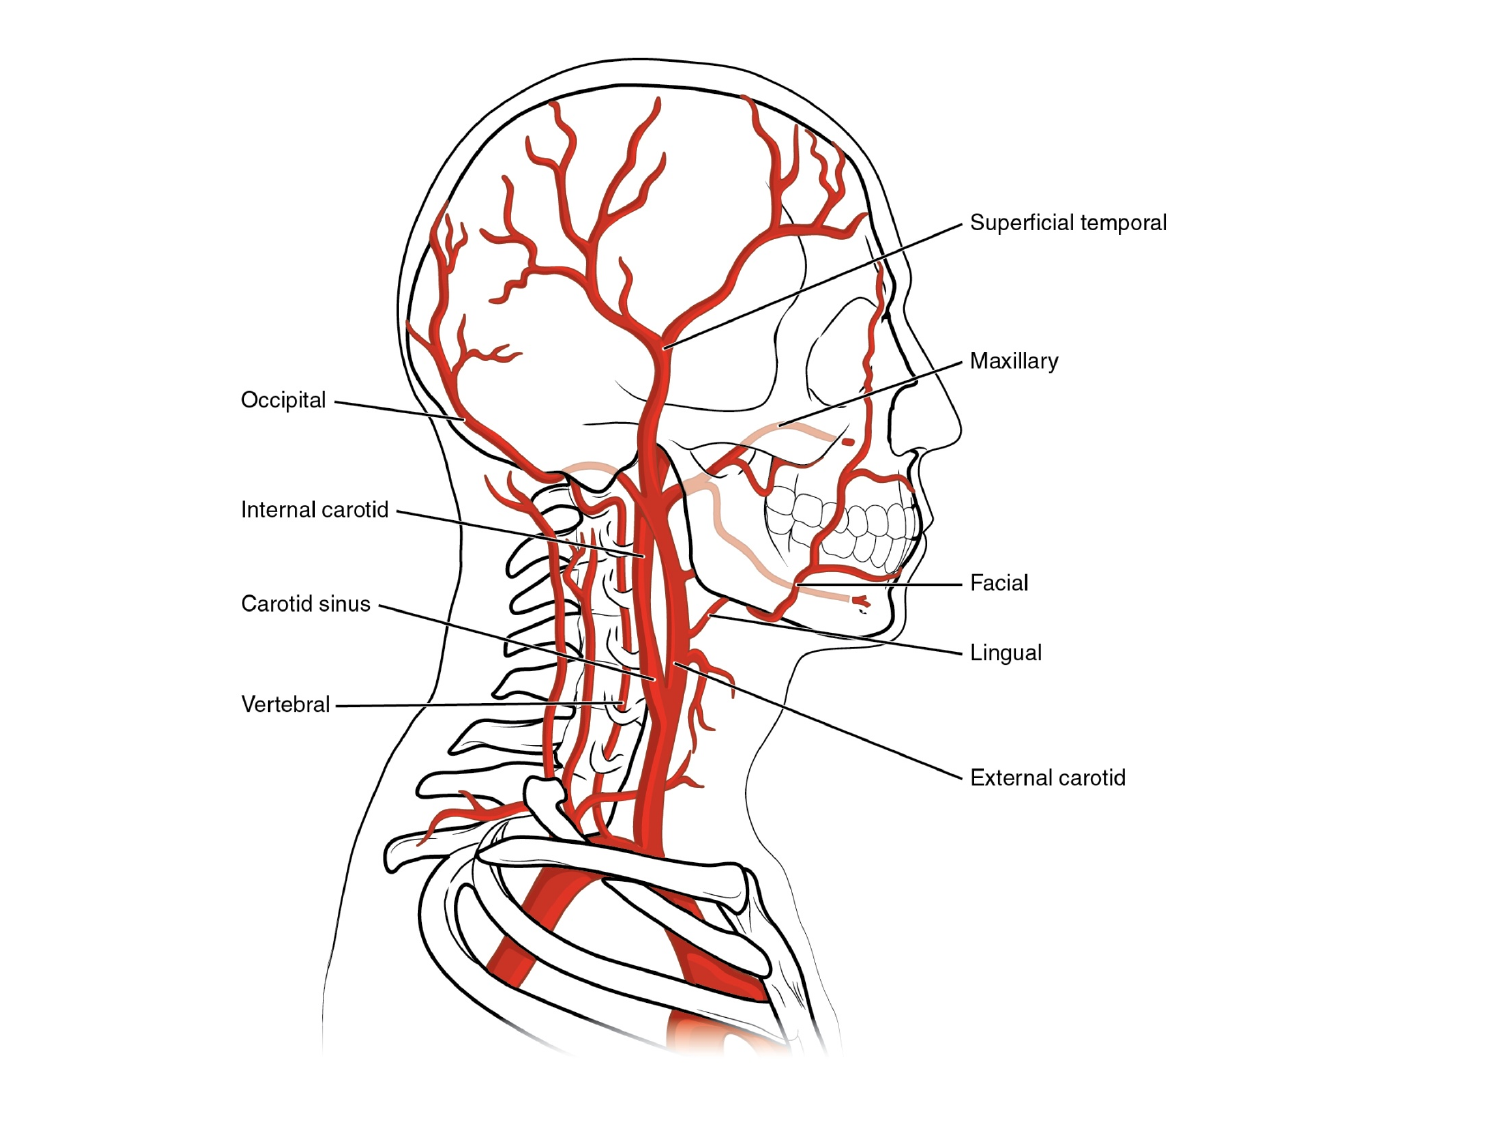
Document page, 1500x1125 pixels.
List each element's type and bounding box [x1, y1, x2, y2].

list [224, 47, 1176, 1088]
